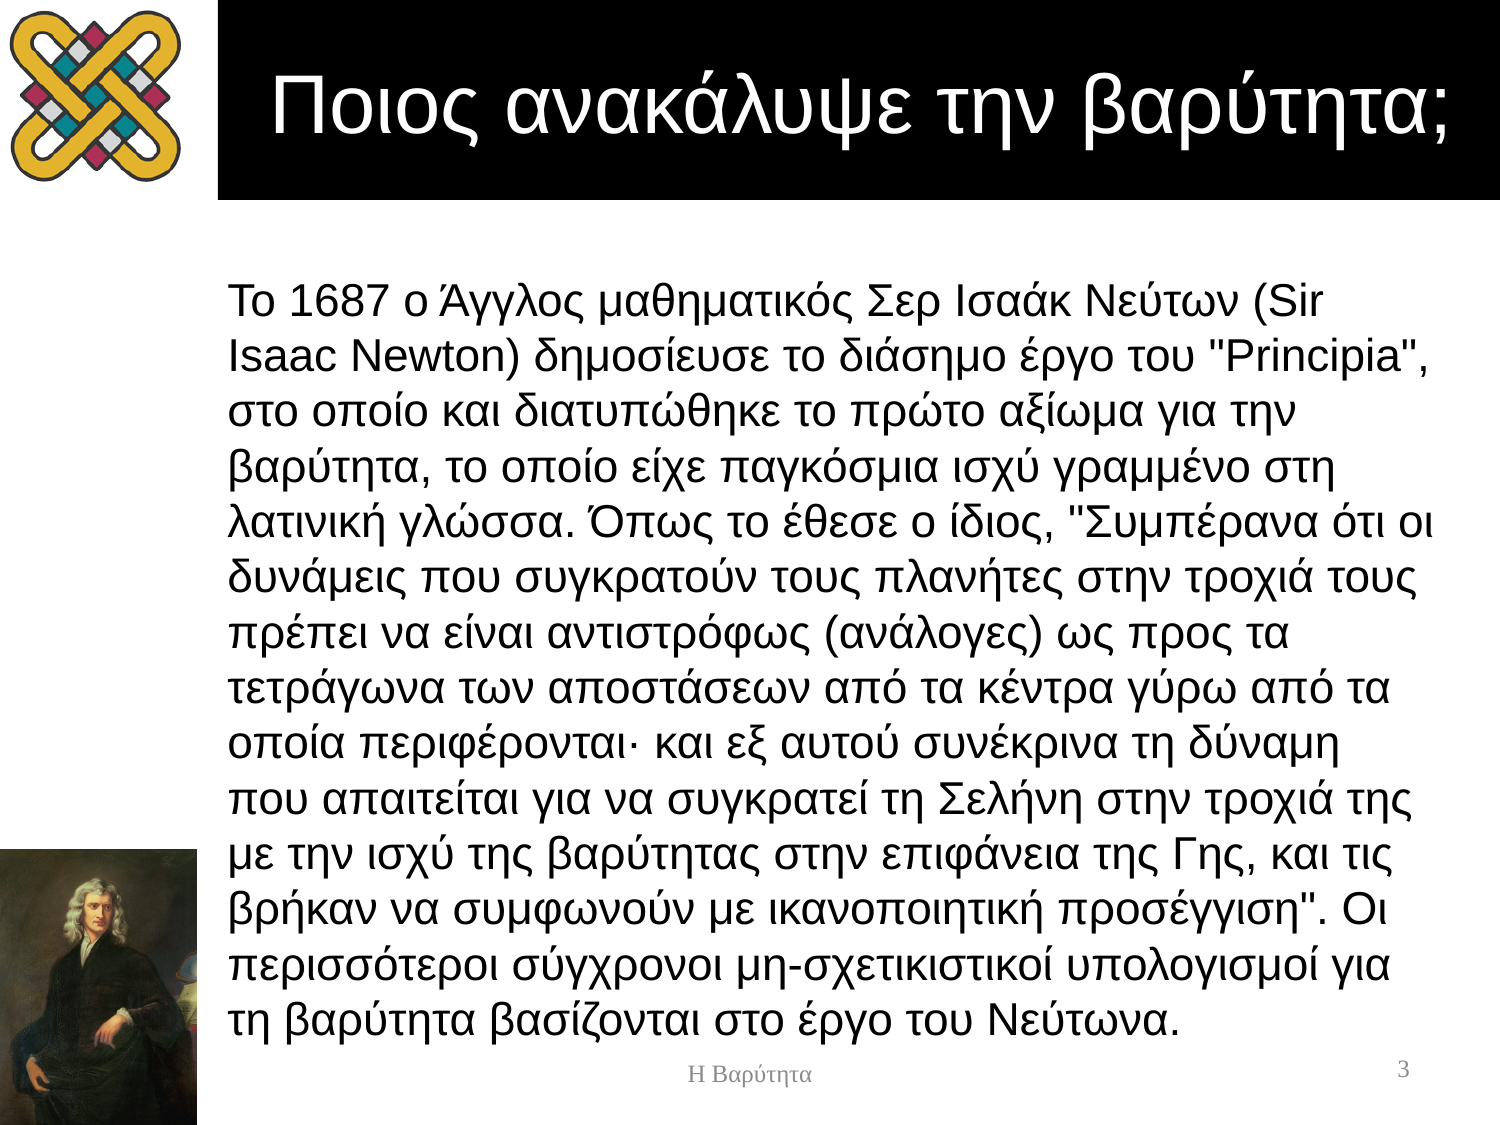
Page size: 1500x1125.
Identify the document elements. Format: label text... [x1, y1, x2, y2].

picture [3, 0, 187, 188]
title Ποιος ανακάλυψε την βαρύτητα; [217, 0, 1500, 200]
picture [0, 849, 197, 1125]
slide_number 3 [1074, 1037, 1425, 1098]
list Το 1687 ο Άγγλος μαθηματικός Σερ Ισαάκ Νεύτων (Sir Isaac Newton) δημοσίευσε το διάσημο έργο του "Principia", στο οποίο και διατυπώθηκε το πρώτο αξίωμα για την βαρύτητα, το οποίο είχε παγκόσμια ισχύ γραμμένο στη λατινική γλώσσα. Όπως το έθεσε ο ίδιος, "Συμπέρανα ότι οι δυνάμεις που συγκρατούν τους πλανήτες στην τροχιά τους πρέπει να είναι αντιστρόφως (ανάλογες) ως προς τα τετράγωνα των αποστάσεων από τα κέντρα γύρω από τα οποία περιφέρονται· και εξ αυτού συνέκρινα τη δύναμη που απαιτείται για να συγκρατεί τη Σελήνη στην τροχιά της με την ισχύ της βαρύτητας στην επιφάνεια της Γης, και τις βρήκαν να συμφωνούν με ικανοποιητική προσέγγιση". Οι περισσότεροι σύγχρονοι μη-σχετικιστικοί υπολογισμοί για τη βαρύτητα βασίζονται στο έργο του Νεύτωνα. [212, 262, 1450, 1075]
footer Η Βαρύτητα [512, 1042, 988, 1103]
